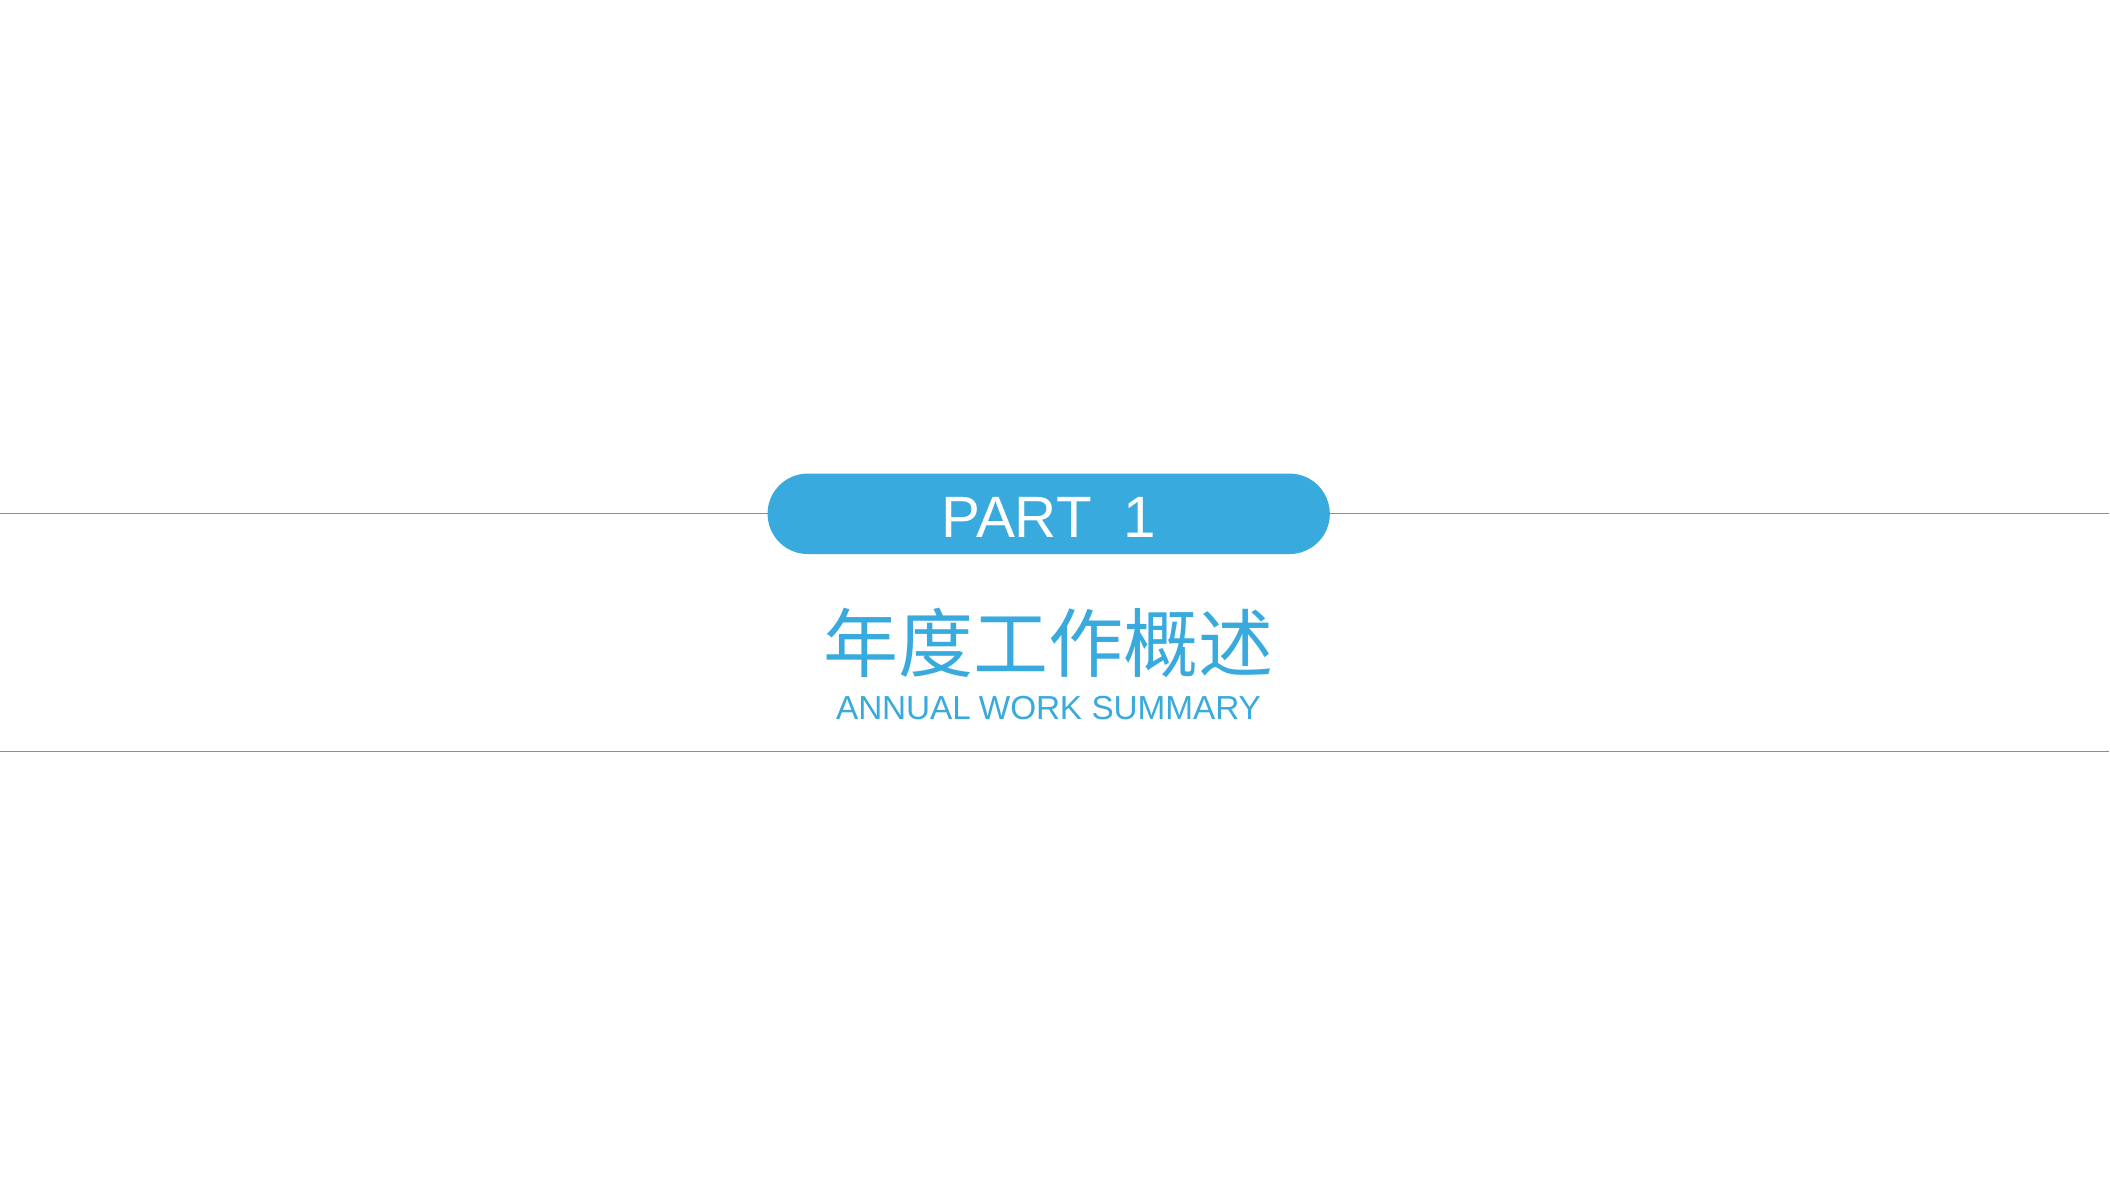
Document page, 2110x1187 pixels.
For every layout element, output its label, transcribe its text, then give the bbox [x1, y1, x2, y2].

text_box PART 1 [767, 514, 1330, 555]
text_box PART 1 [767, 473, 1330, 513]
